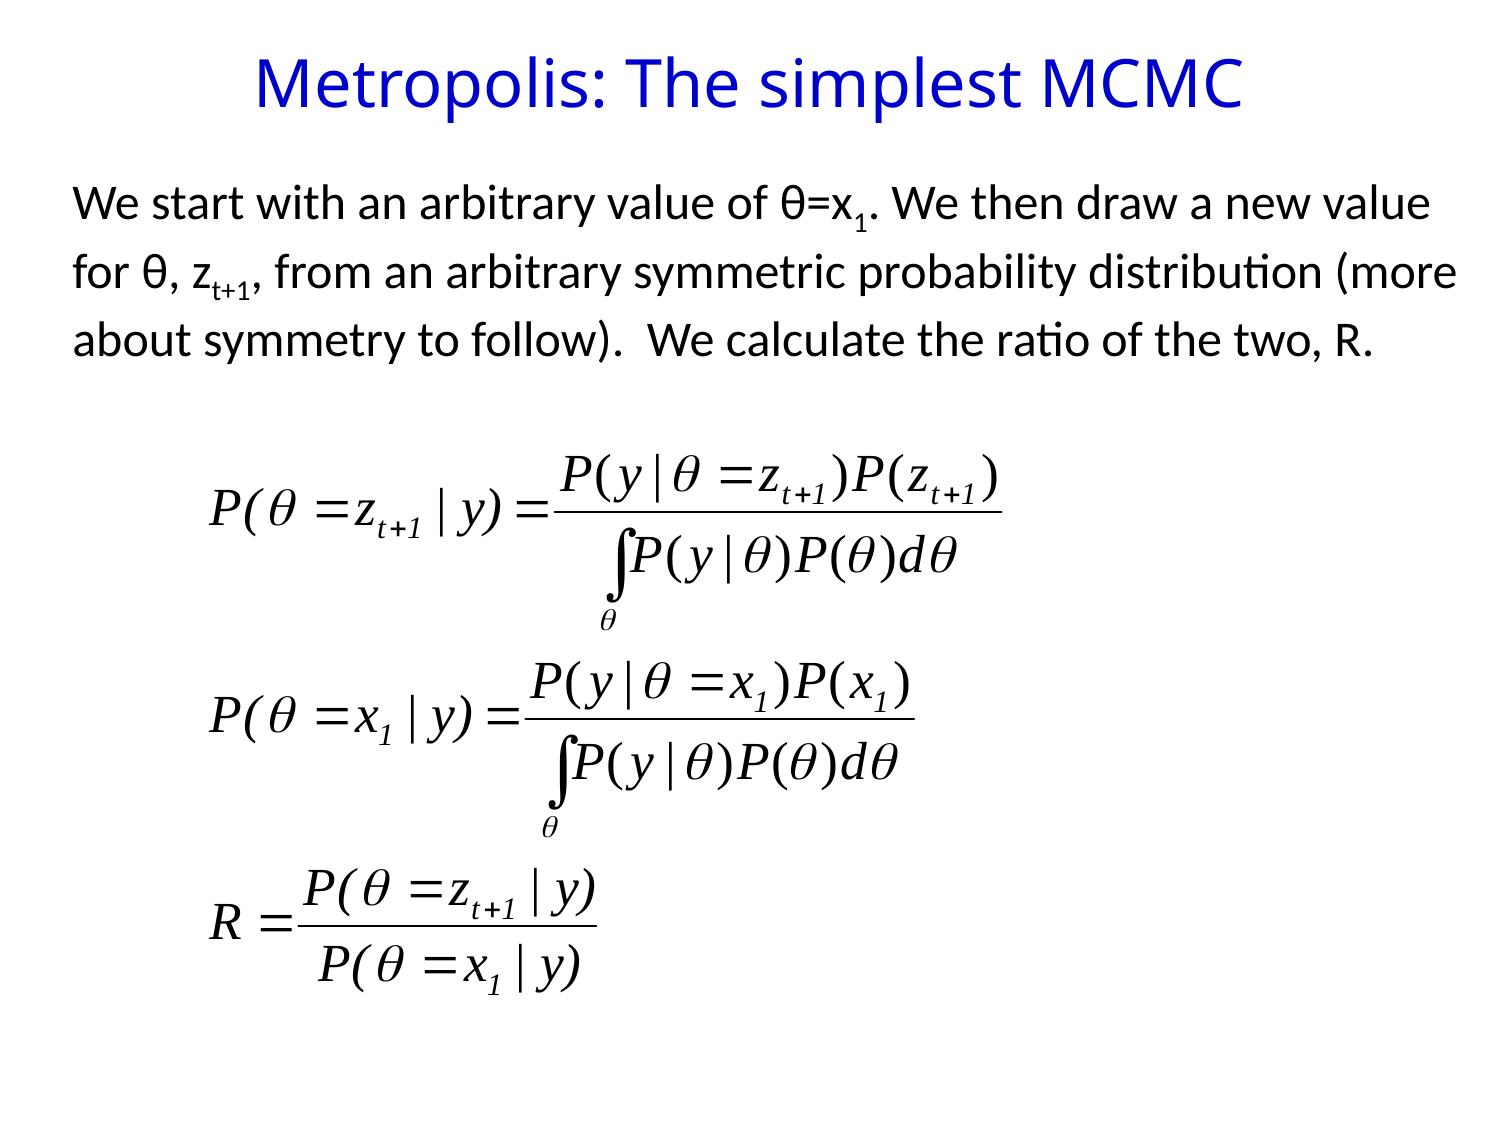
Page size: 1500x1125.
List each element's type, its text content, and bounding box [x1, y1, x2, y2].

text_box We start with an arbitrary value of θ=x1. We then draw a new value for θ, zt+1, from an arbitrary symmetric probability distribution (more about symmetry to follow). We calculate the ratio of the two, R. [57, 162, 1485, 374]
title Metropolis: The simplest MCMC [75, 0, 1425, 162]
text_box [199, 437, 1013, 1006]
